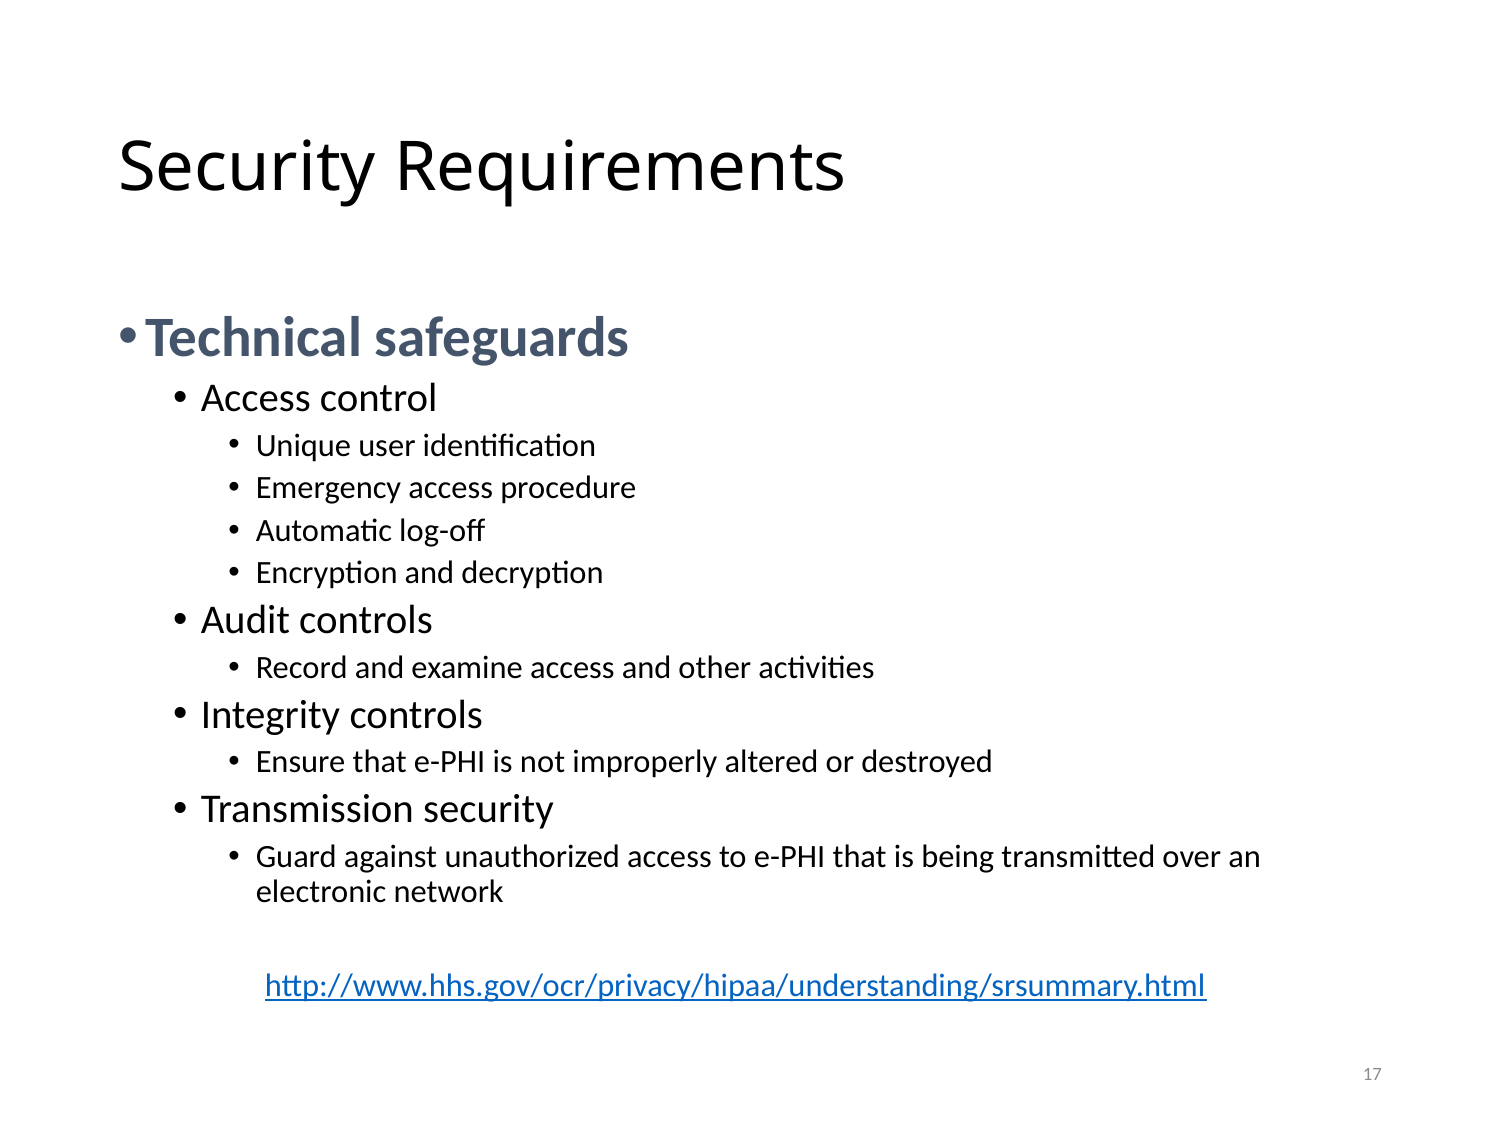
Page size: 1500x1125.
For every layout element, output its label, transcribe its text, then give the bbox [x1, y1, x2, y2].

slide_number 17 [1059, 1042, 1397, 1103]
list Technical safeguards Access control Unique user identification Emergency access procedure Automatic log-off Encryption and decryption Audit controls Record and examine access and other activities Integrity controls Ensure that e-PHI is not improperly altered or destroyed Transmission security Guard against unauthorized access to e-PHI that is being transmitted over an electronic network http://www.hhs.gov/ocr/privacy/hipaa/understanding/srsummary.html [103, 299, 1397, 1014]
title Security Requirements [103, 59, 1397, 278]
